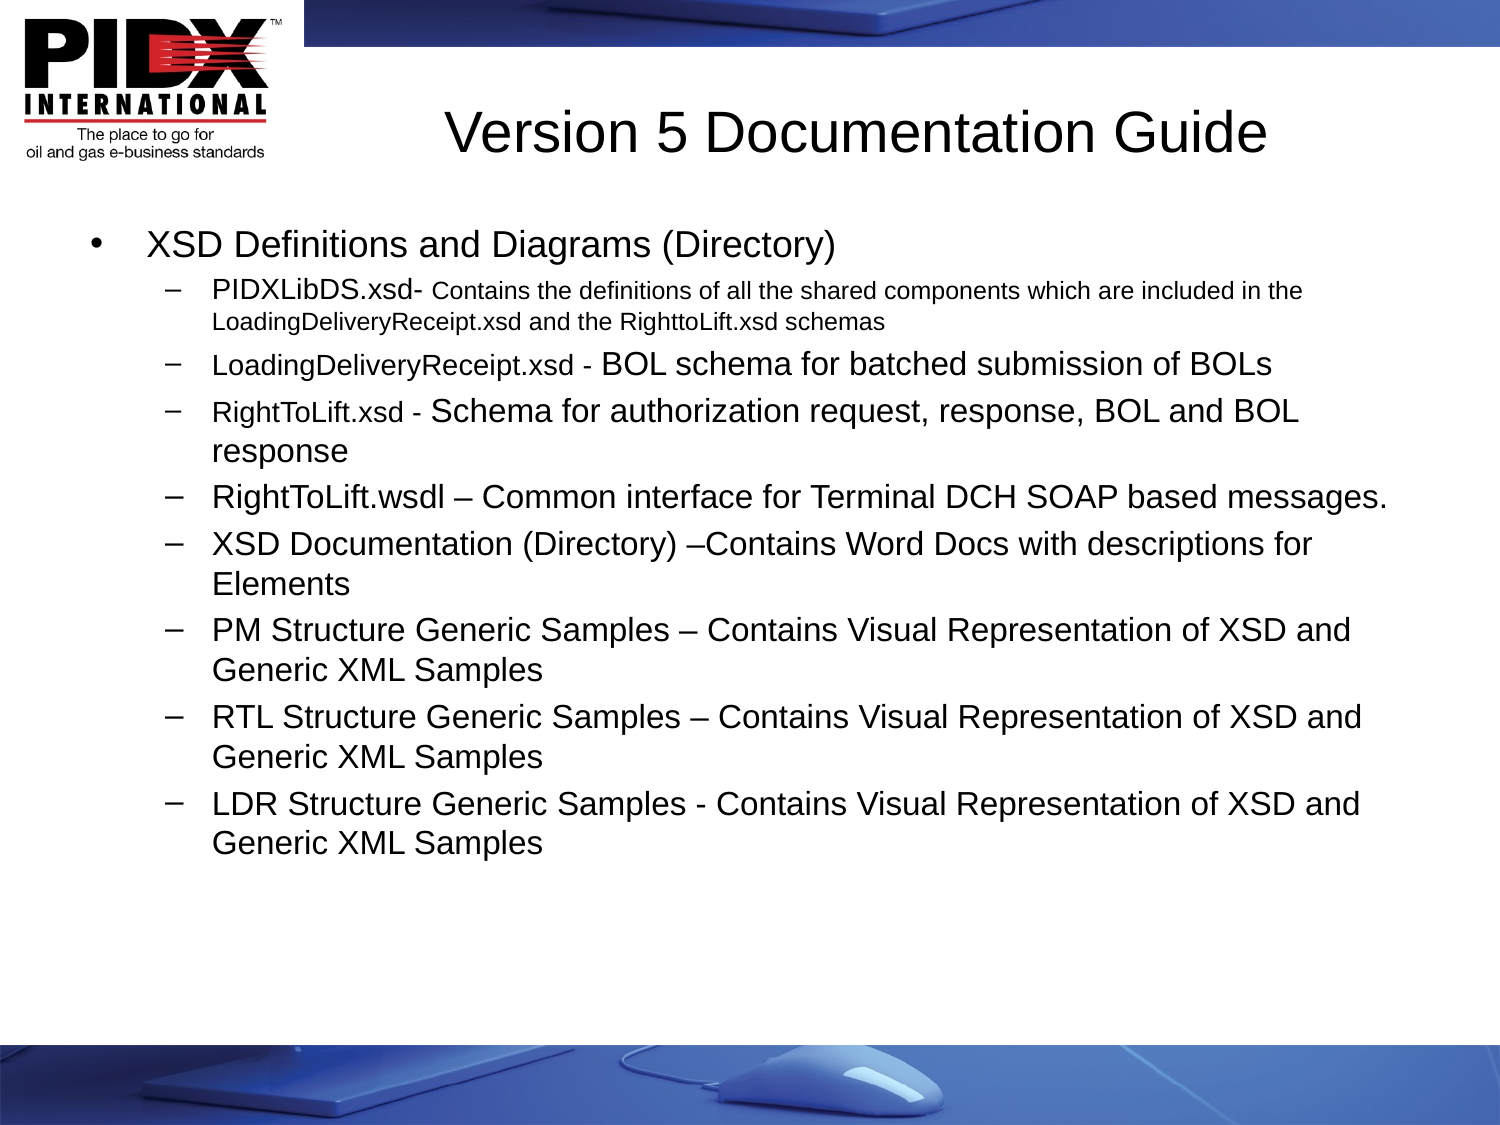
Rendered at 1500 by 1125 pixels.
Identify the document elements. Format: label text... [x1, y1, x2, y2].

picture [17, 5, 290, 161]
list XSD Definitions and Diagrams (Directory) PIDXLibDS.xsd- Contains the definitions of all the shared components which are included in the LoadingDeliveryReceipt.xsd and the RighttoLift.xsd schemas LoadingDeliveryReceipt.xsd - BOL schema for batched submission of BOLs RightToLift.xsd - Schema for authorization request, response, BOL and BOL response RightToLift.wsdl – Common interface for Terminal DCH SOAP based messages. XSD Documentation (Directory) –Contains Word Docs with descriptions for Elements PM Structure Generic Samples – Contains Visual Representation of XSD and Generic XML Samples RTL Structure Generic Samples – Contains Visual Representation of XSD and Generic XML Samples LDR Structure Generic Samples - Contains Visual Representation of XSD and Generic XML Samples [75, 212, 1425, 950]
title Version 5 Documentation Guide [289, 54, 1426, 204]
picture [304, 0, 1500, 47]
picture [0, 1045, 1500, 1125]
